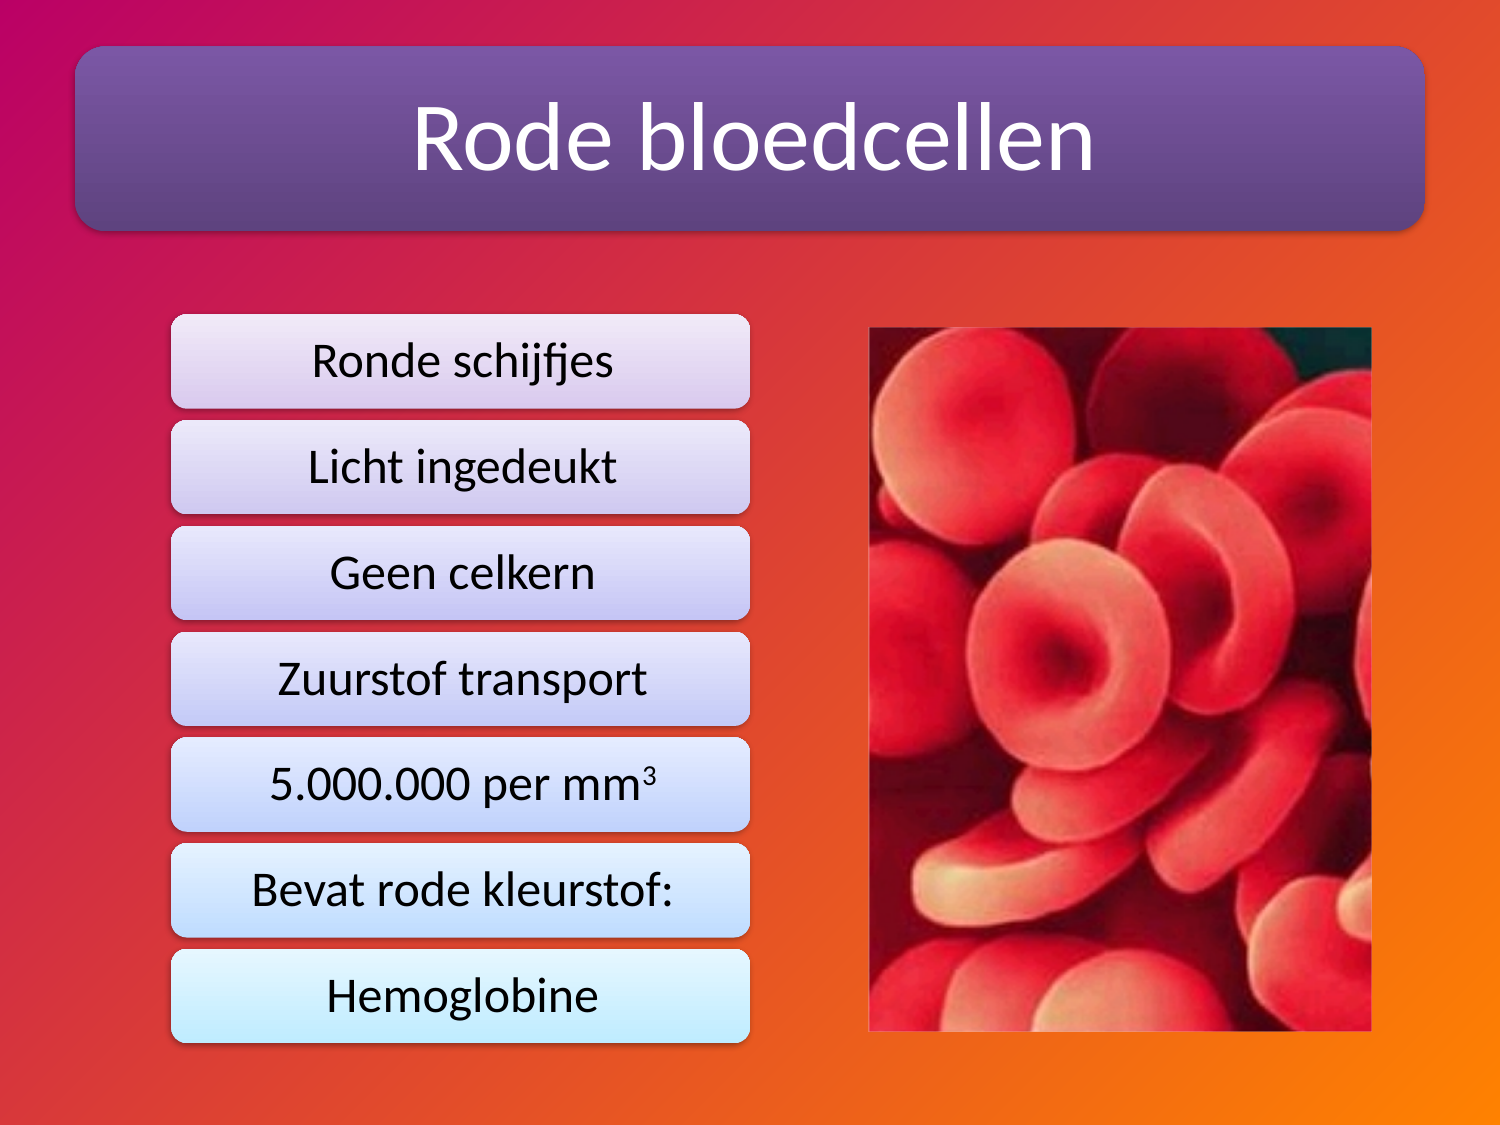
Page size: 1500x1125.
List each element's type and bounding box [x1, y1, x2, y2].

picture [766, 328, 1473, 1031]
list [170, 307, 751, 1051]
text_box [74, 44, 1426, 233]
